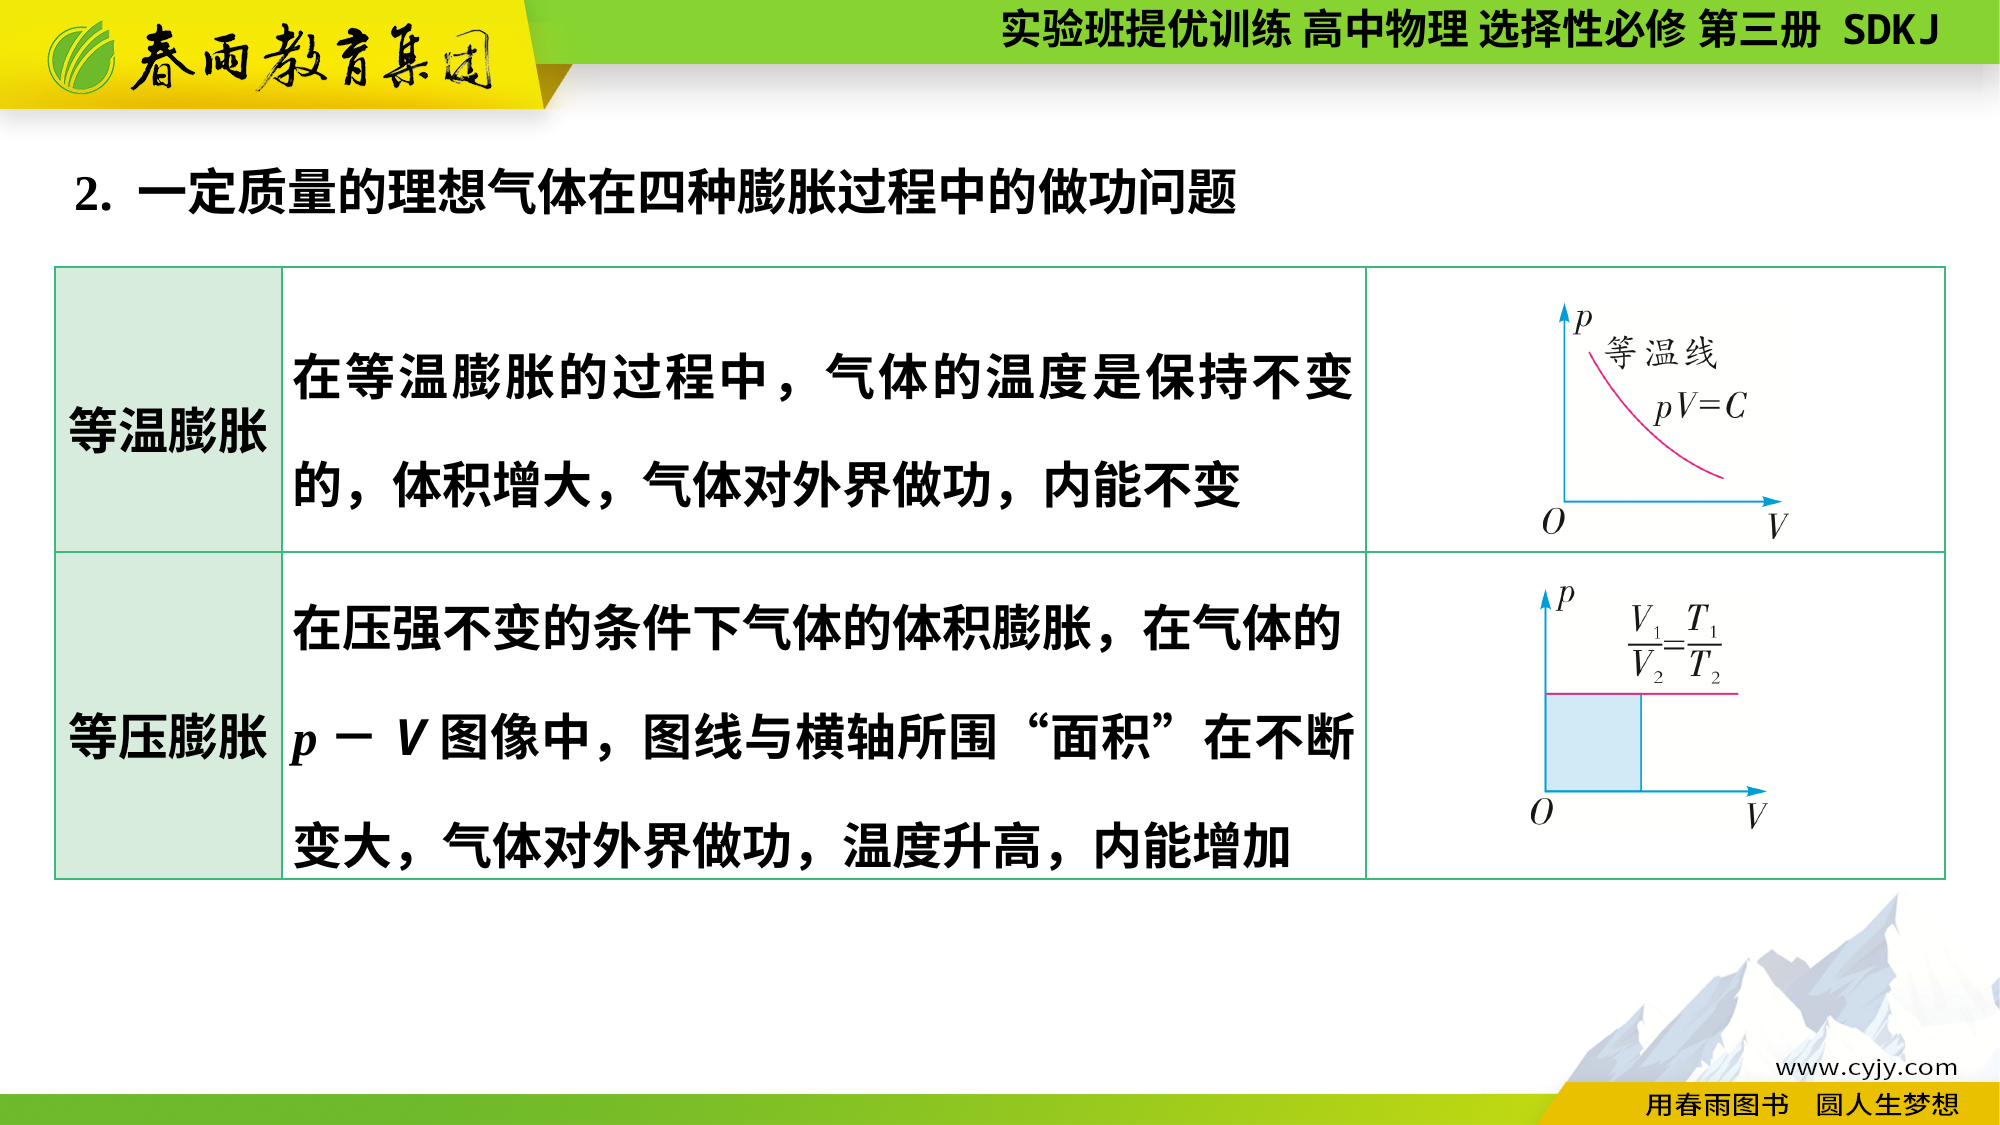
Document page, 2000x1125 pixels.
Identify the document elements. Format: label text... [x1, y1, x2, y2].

table_cell [1367, 553, 1944, 878]
table_cell 在压强不变的条件下气体的体积膨胀，在气体的p－V图像中，图线与横轴所围“面积”在不断变大，气体对外界做功，温度升高，内能增加 [283, 553, 1365, 878]
list 2. 一定质量的理想气体在四种膨胀过程中的做功问题 [59, 122, 1944, 217]
picture [0, 0, 2000, 1125]
table_header [1367, 268, 1944, 551]
table_header 等温膨胀 [56, 268, 281, 551]
table_cell 等压膨胀 [56, 553, 281, 878]
table_header 在等温膨胀的过程中，气体的温度是保持不变的，体积增大，气体对外界做功，内能不变 [283, 268, 1365, 551]
